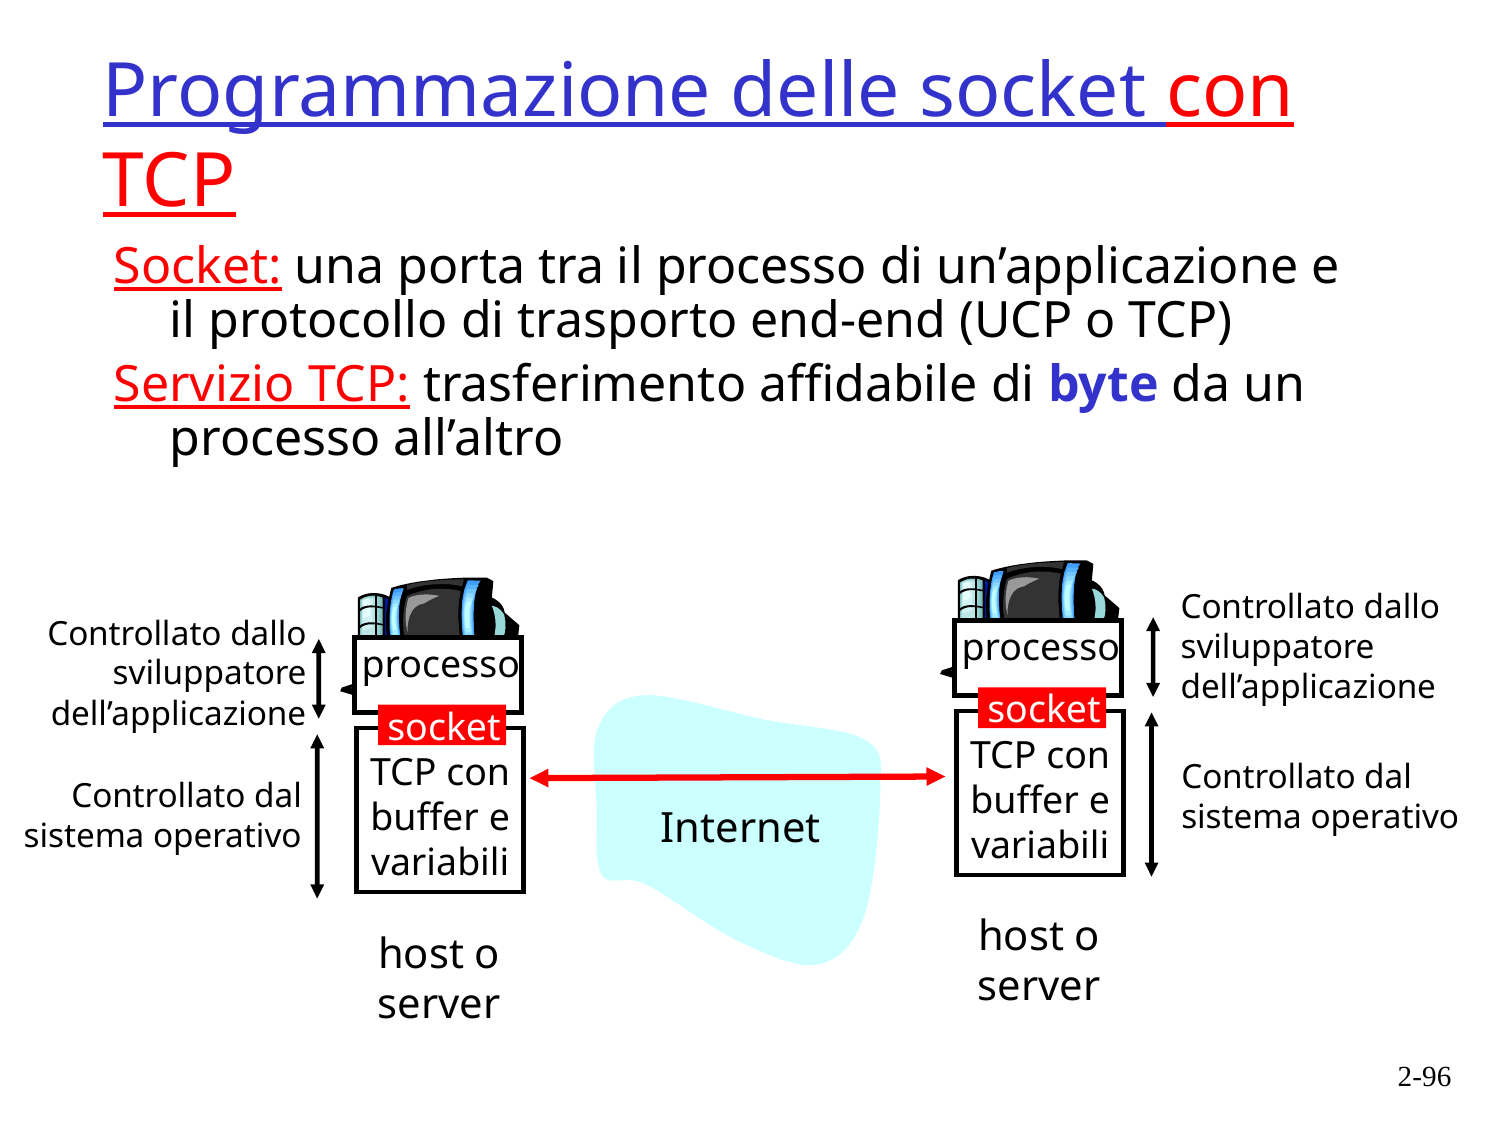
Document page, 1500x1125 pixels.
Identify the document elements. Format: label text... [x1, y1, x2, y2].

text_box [348, 632, 534, 893]
text_box Internet [646, 793, 836, 859]
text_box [939, 558, 1125, 706]
list Socket: una porta tra il processo di un’applicazione e il protocollo di trasporto end-end (UCP o TCP) Servizio TCP: trasferimento affidabile di byte da un processo all’altro [98, 232, 1374, 485]
text_box [594, 777, 881, 966]
text_box Controllato dal sistema operativo [1166, 747, 1475, 843]
text_box [1146, 617, 1160, 697]
text_box Controllato dallo sviluppatore dell’applicazione [32, 604, 322, 739]
text_box Controllato dallo sviluppatore dell’applicazione [1165, 577, 1455, 713]
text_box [970, 677, 1118, 738]
text_box [312, 639, 325, 719]
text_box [339, 575, 525, 723]
text_box [538, 770, 944, 785]
text_box processo [1129, 615, 1135, 676]
text_box [1145, 712, 1158, 877]
text_box Controllato dal sistema operativo [8, 766, 317, 861]
text_box host o server [362, 918, 516, 1034]
text_box [593, 695, 881, 777]
title Programmazione delle socket con TCP [87, 37, 1444, 226]
slide_number 2-96 [1362, 1049, 1467, 1125]
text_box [949, 710, 1131, 876]
text_box host o server [962, 901, 1116, 1017]
text_box [310, 734, 324, 899]
